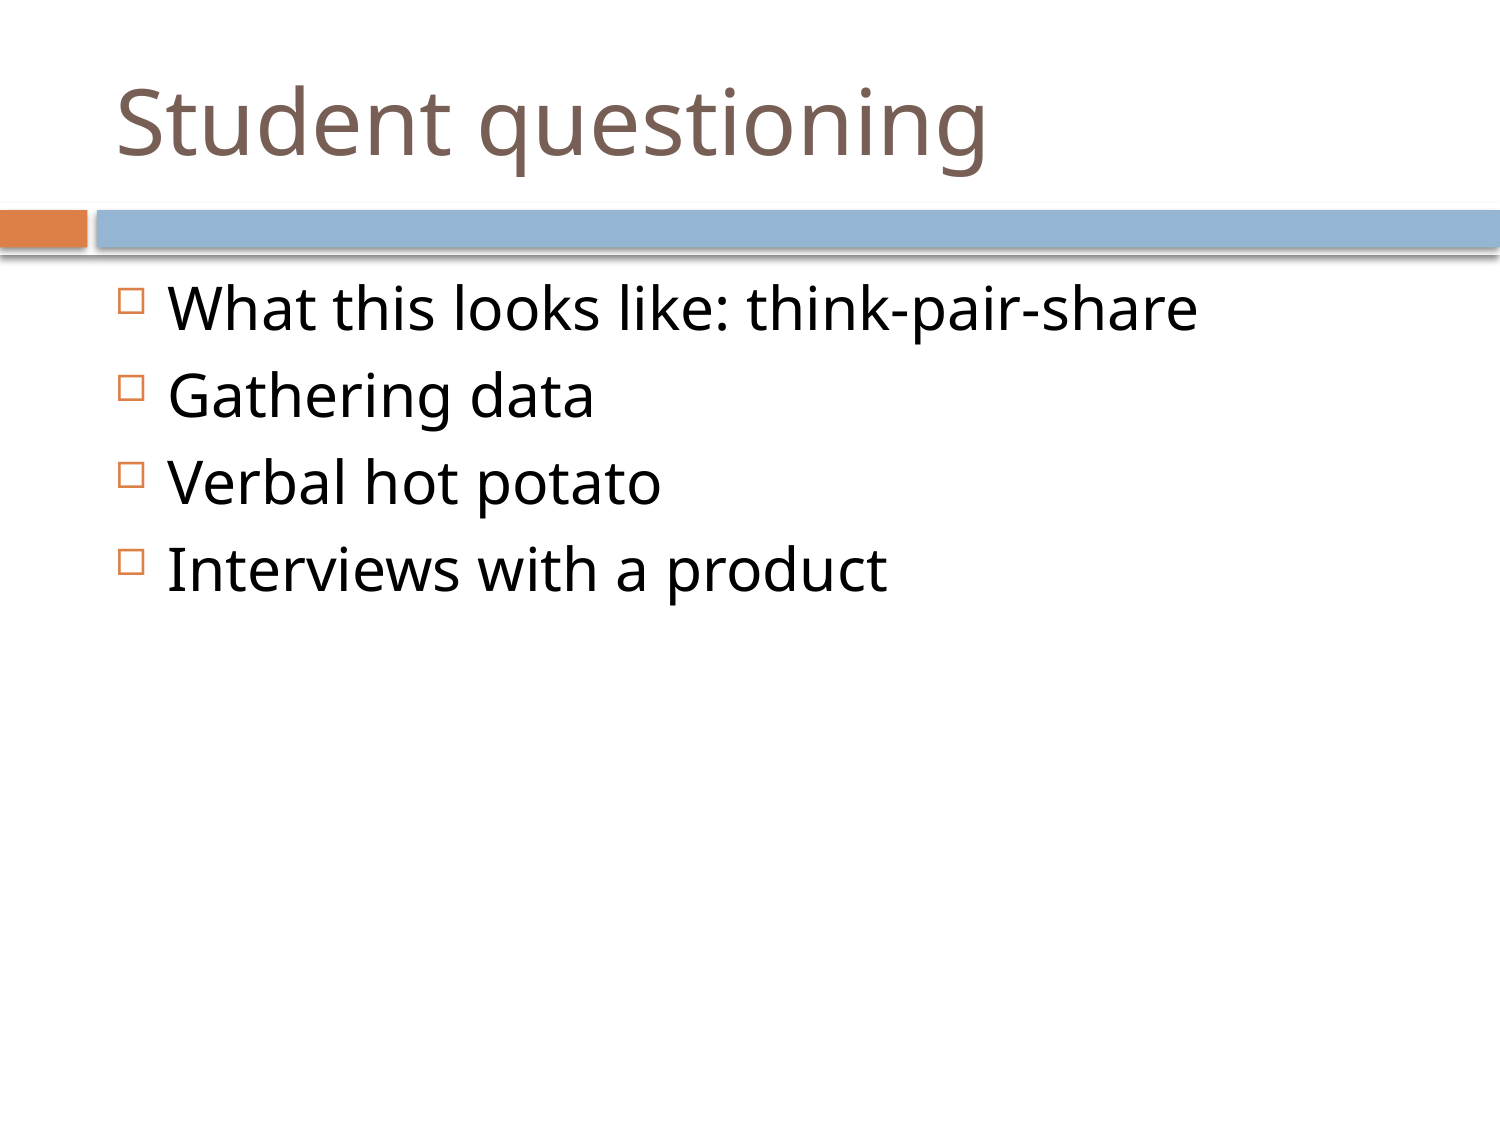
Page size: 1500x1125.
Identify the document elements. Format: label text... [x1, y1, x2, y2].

list What this looks like: think-pair-share Gathering data Verbal hot potato Interviews with a product [100, 262, 1438, 1000]
title Student questioning [100, 37, 1438, 200]
